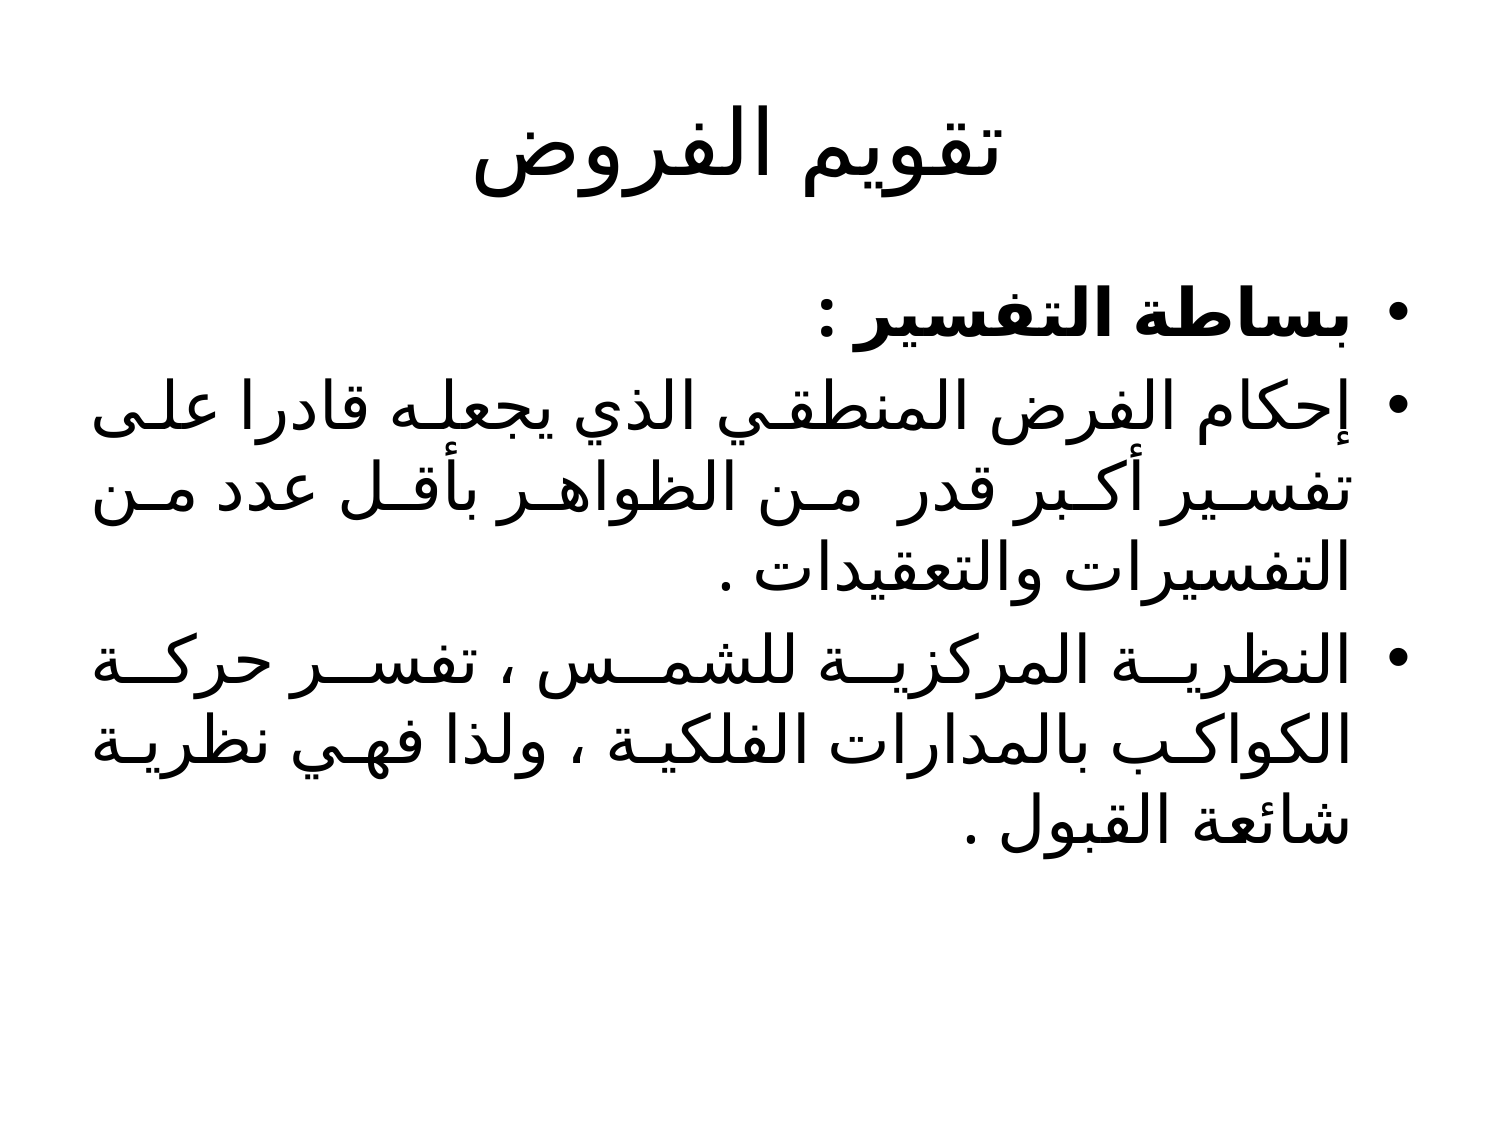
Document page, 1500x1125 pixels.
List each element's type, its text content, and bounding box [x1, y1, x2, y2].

list بساطة التفسير : إحكام الفرض المنطقي الذي يجعله قادرا على تفسير أكبر قدر من الظواهر بأقل عدد من التفسيرات والتعقيدات . النظرية المركزية للشمس ، تفسر حركة الكواكب بالمدارات الفلكية ، ولذا فهي نظرية شائعة القبول . [75, 262, 1425, 1005]
title تقويم الفروض [75, 45, 1425, 233]
